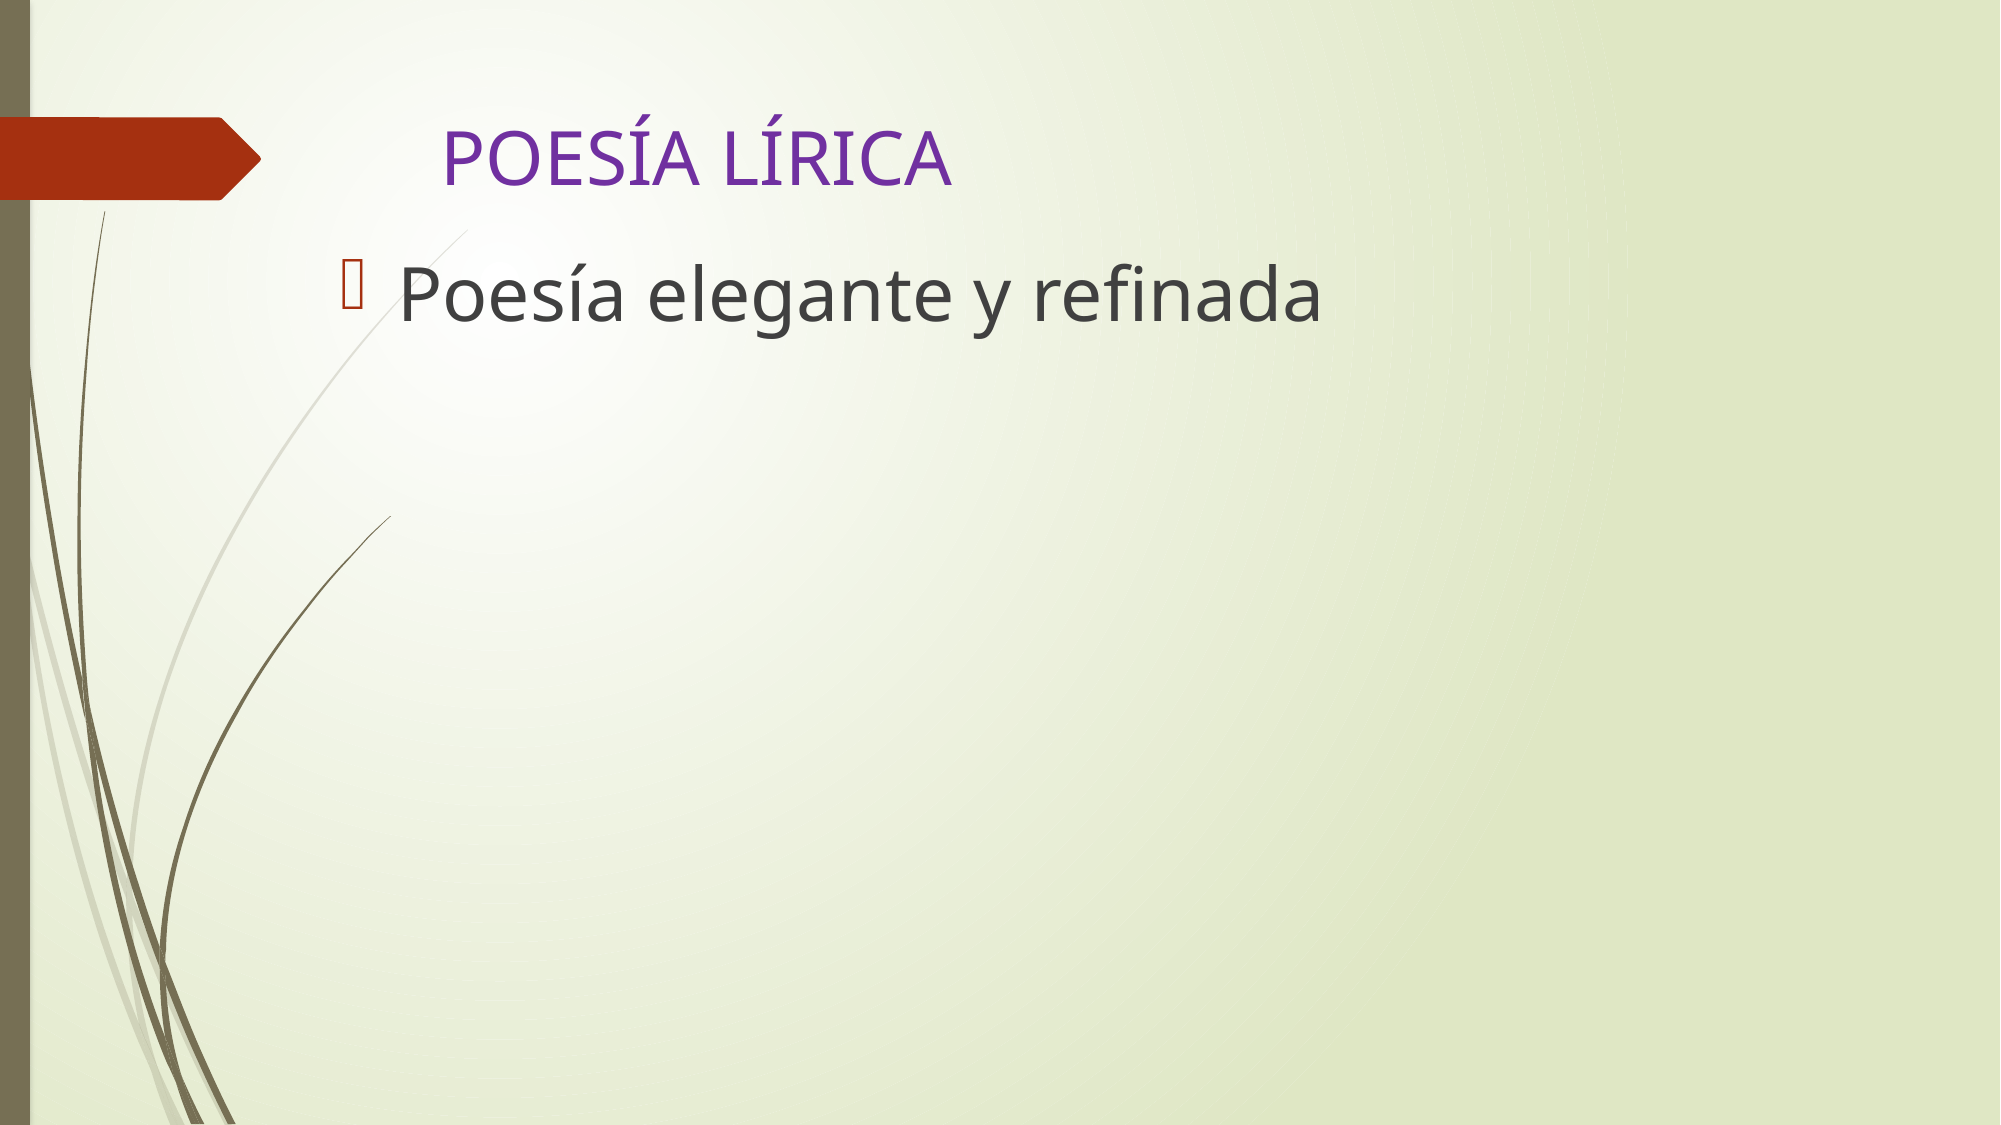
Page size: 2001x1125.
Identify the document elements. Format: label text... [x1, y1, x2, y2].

title POESÍA LÍRICA [425, 102, 1888, 239]
list Poesía elegante y refinada [325, 239, 1888, 970]
